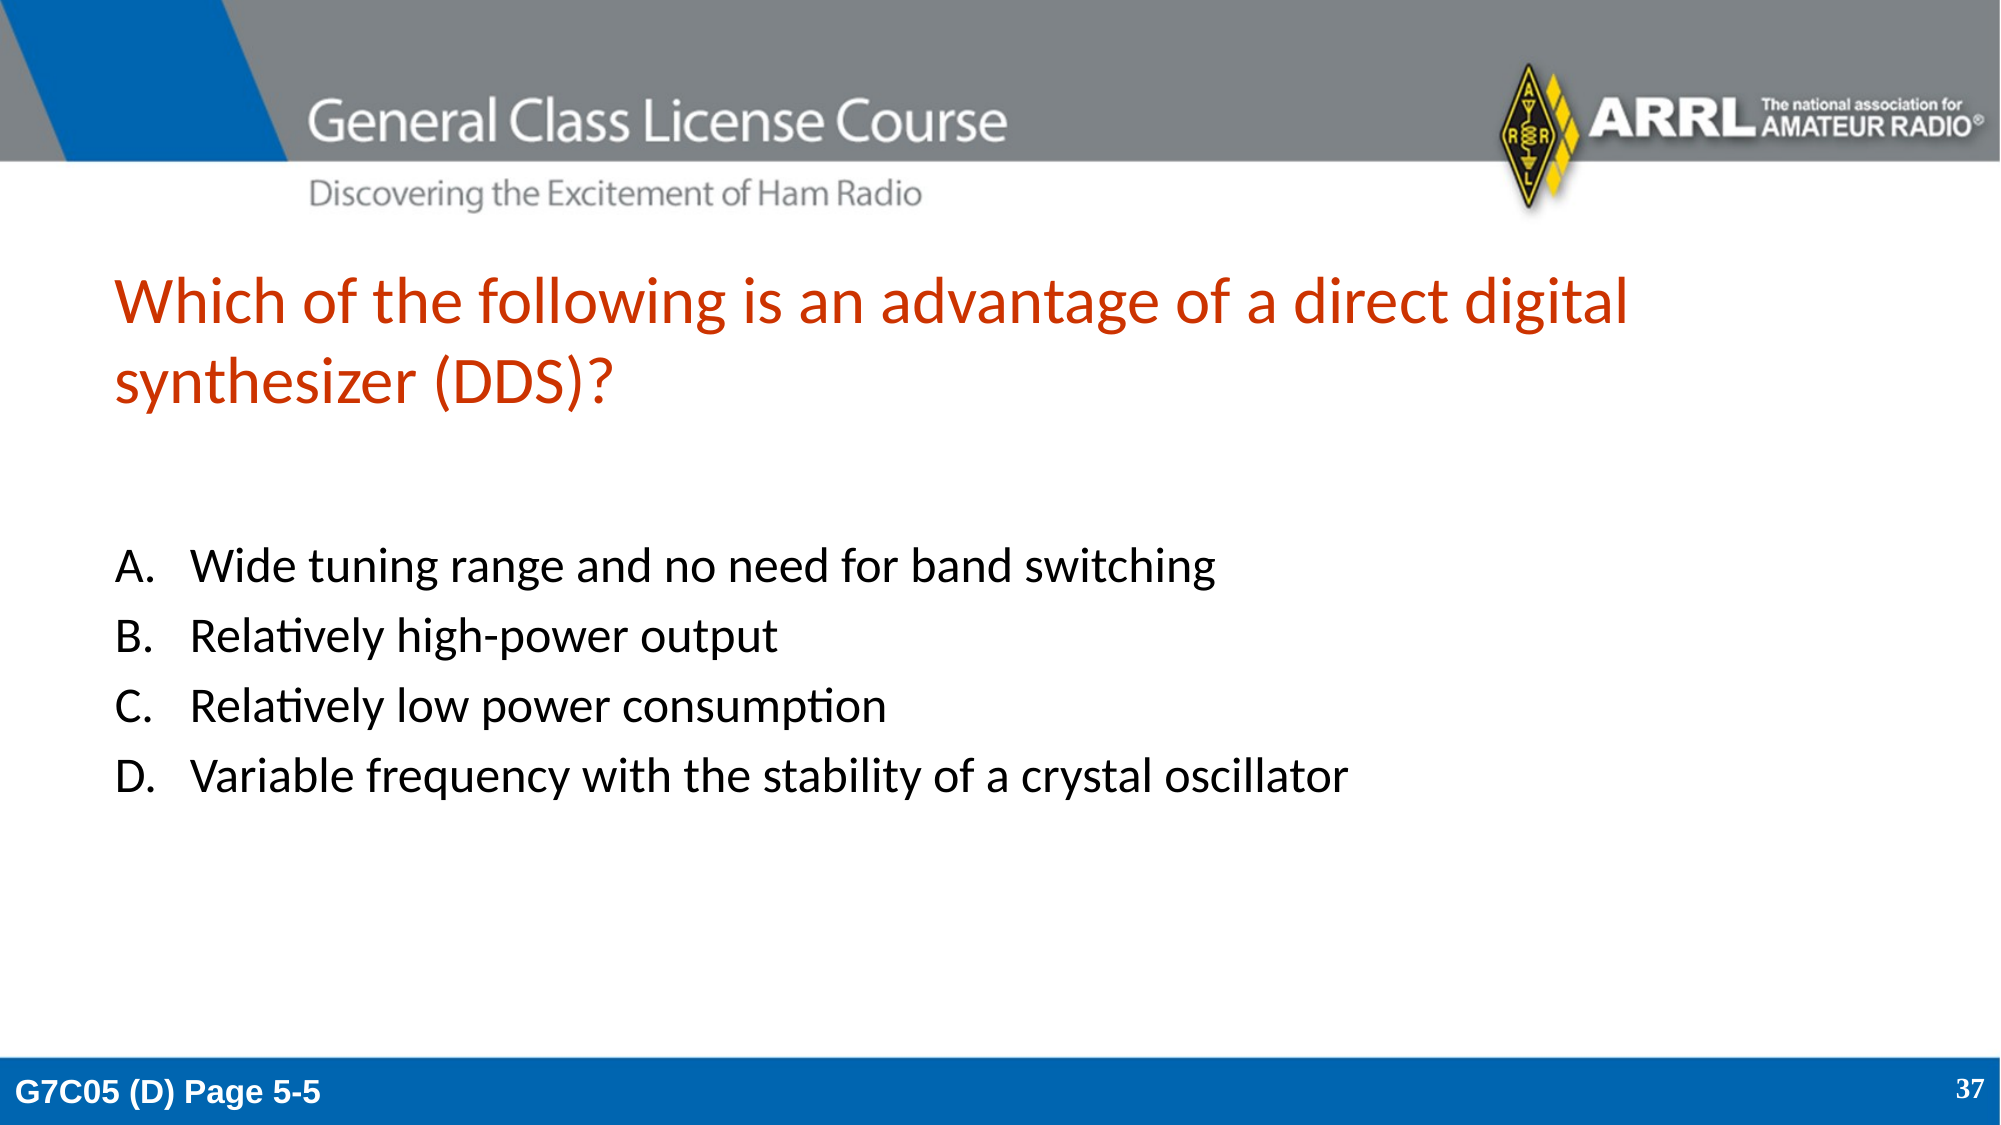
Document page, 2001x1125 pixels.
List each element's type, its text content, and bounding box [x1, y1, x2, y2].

list Wide tuning range and no need for band switching Relatively high-power output Relatively low power consumption Variable frequency with the stability of a crystal oscillator [99, 525, 1900, 1005]
picture [0, 0, 2001, 1125]
text_box 37 [1875, 1062, 2000, 1113]
title Which of the following is an advantage of a direct digital synthesizer (DDS)? [99, 249, 1900, 468]
text_box G7C05 (D) Page 5-5 [0, 1062, 1313, 1118]
